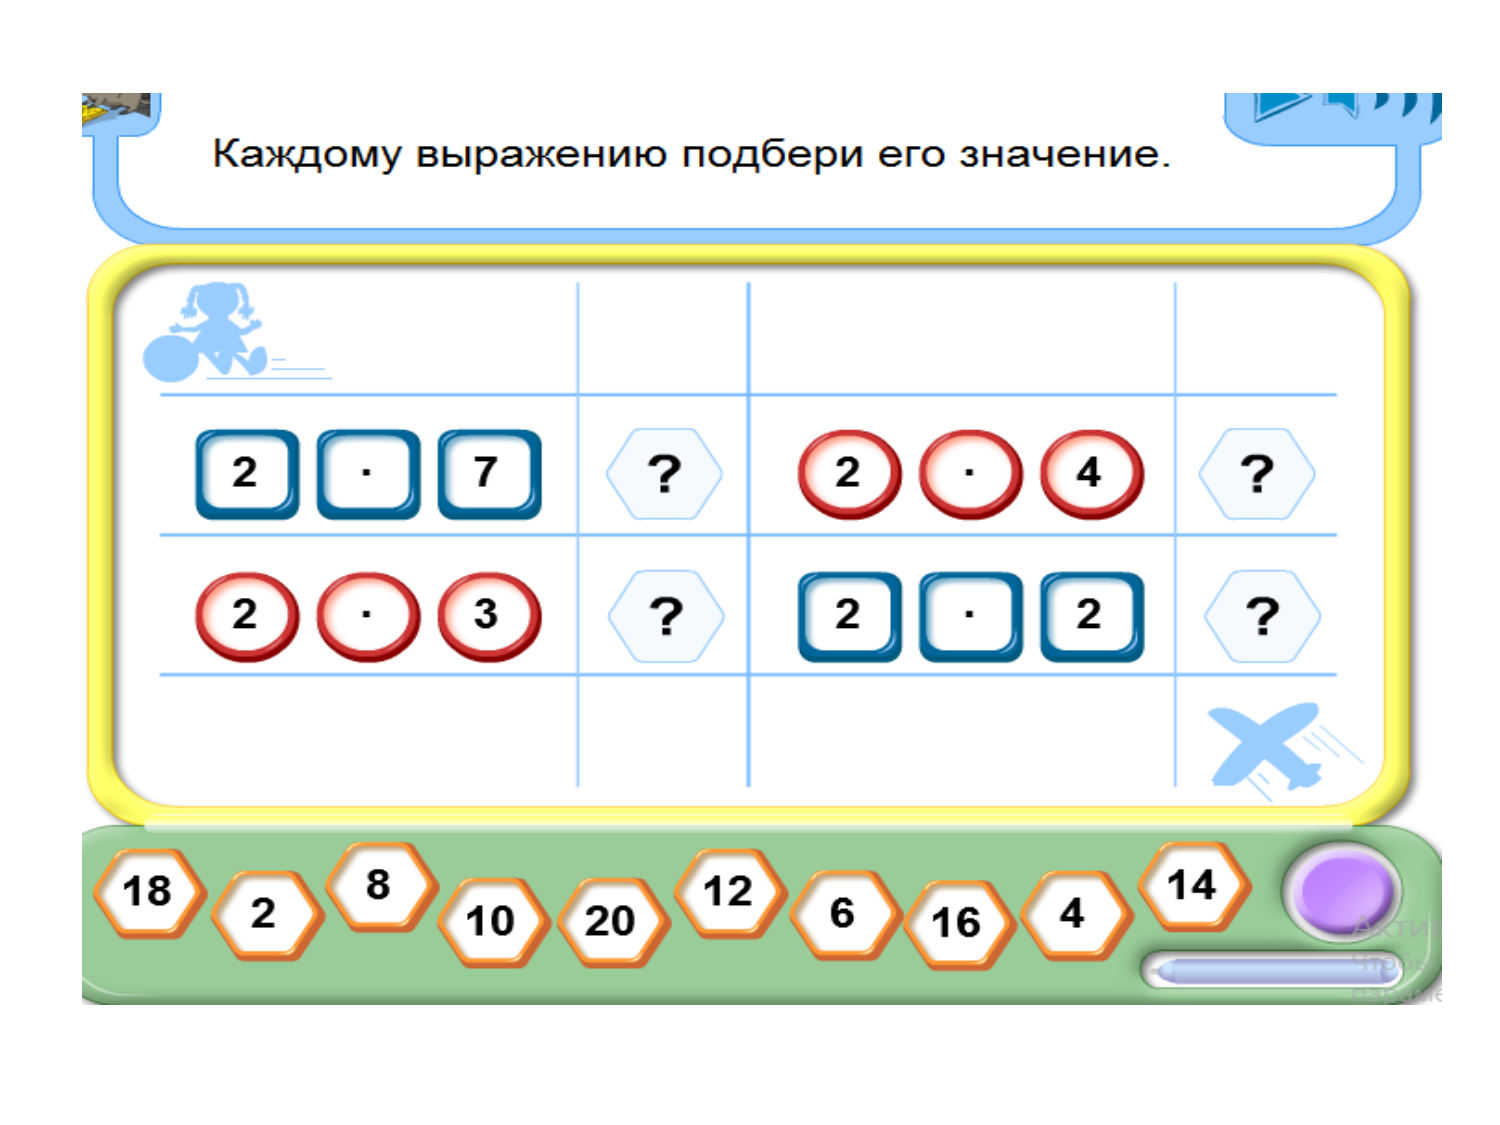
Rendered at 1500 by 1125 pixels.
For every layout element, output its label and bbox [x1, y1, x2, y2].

list [81, 93, 1442, 1006]
